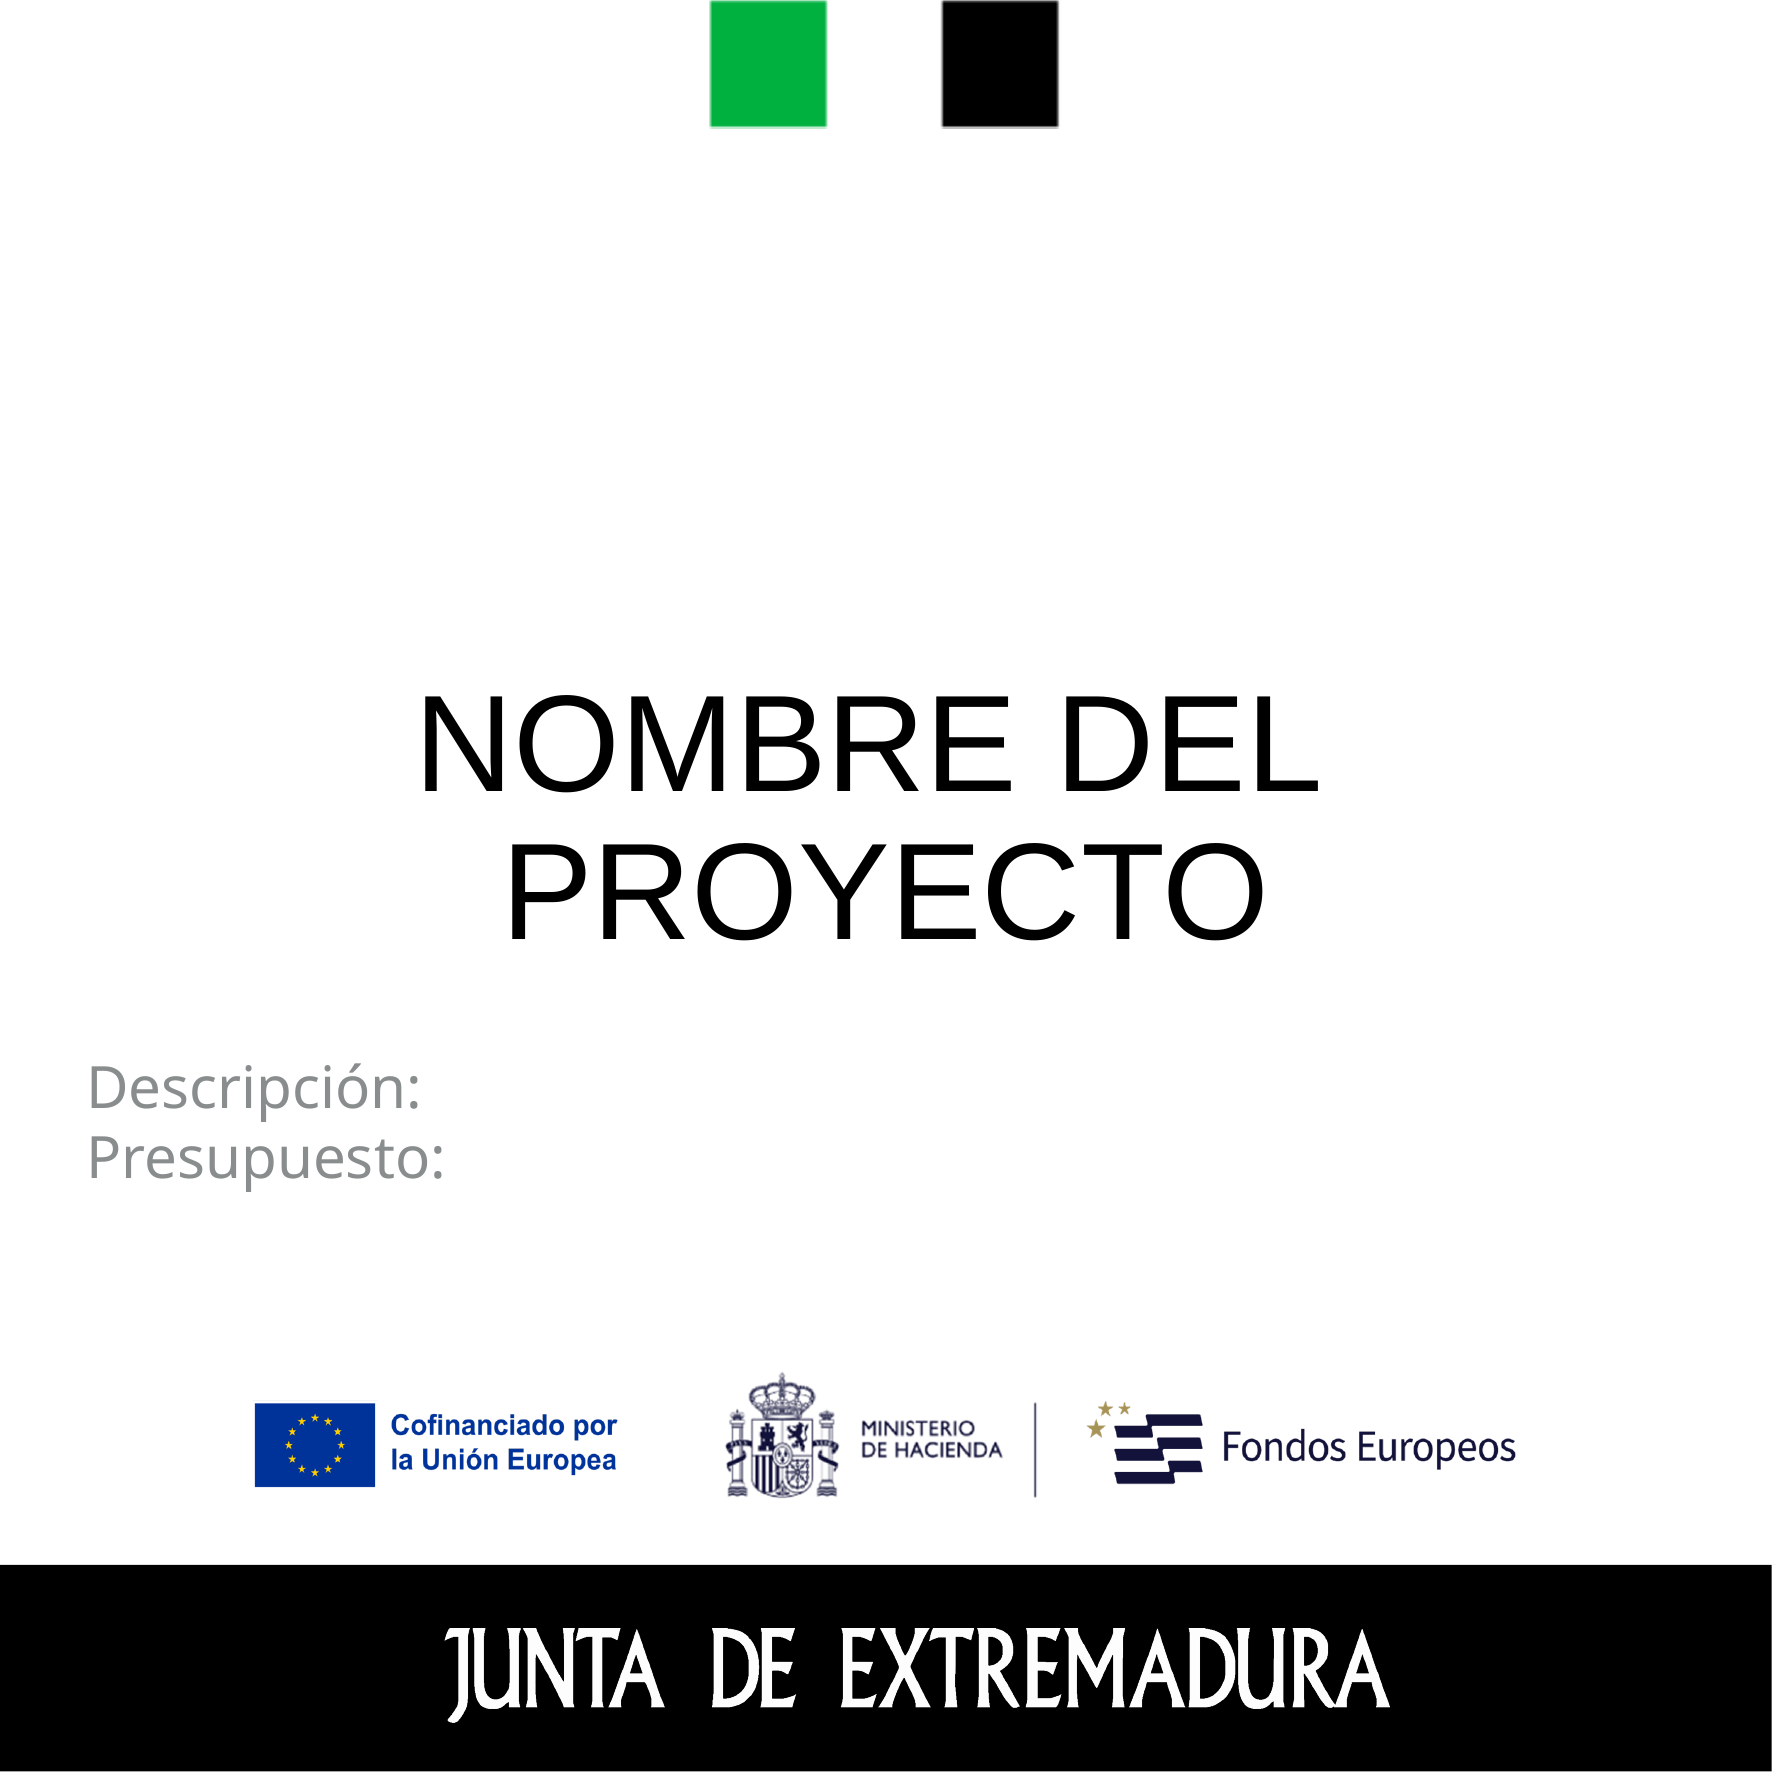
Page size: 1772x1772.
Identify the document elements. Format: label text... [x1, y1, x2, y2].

picture [708, 0, 1063, 129]
picture [444, 1628, 1390, 1723]
text_box Descripción: Presupuesto: [71, 1043, 955, 1268]
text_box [248, 1360, 1523, 1520]
text_box [0, 1564, 1772, 1772]
title NOMBRE DEL PROYECTO [258, 665, 1513, 978]
